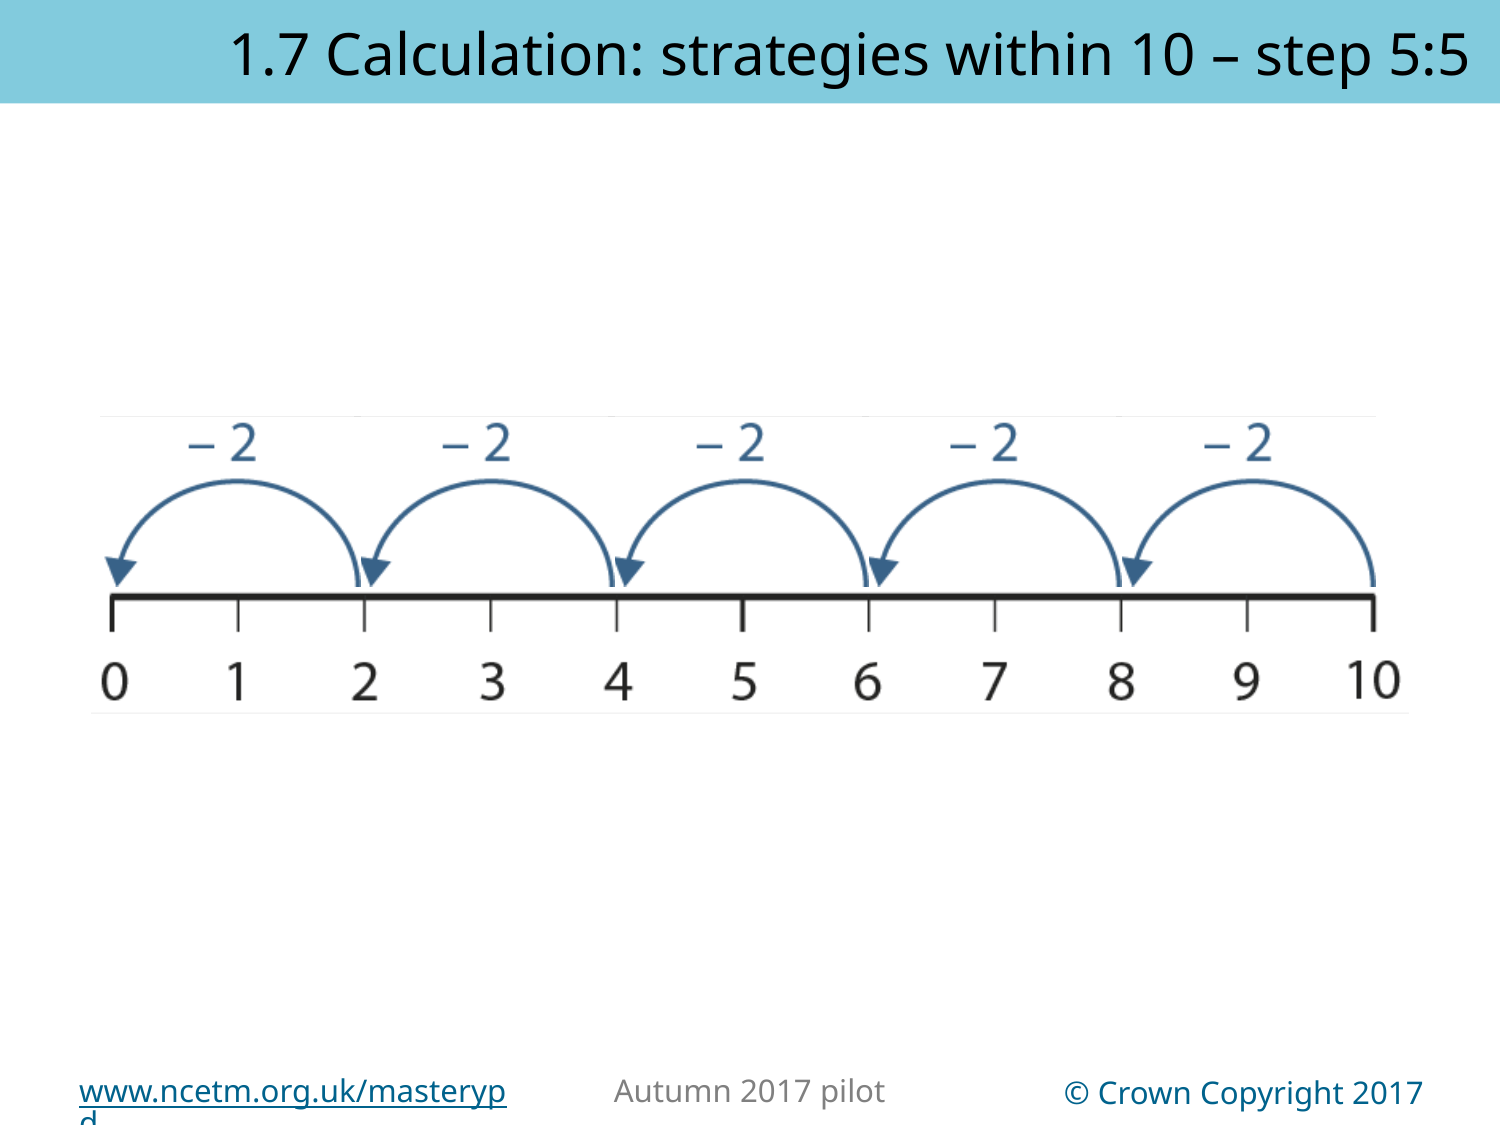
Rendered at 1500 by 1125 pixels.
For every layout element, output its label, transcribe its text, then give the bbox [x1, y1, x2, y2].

picture [90, 408, 1410, 715]
list 1.7 Calculation: strategies within 10 – step 5:5 [0, 0, 1500, 104]
